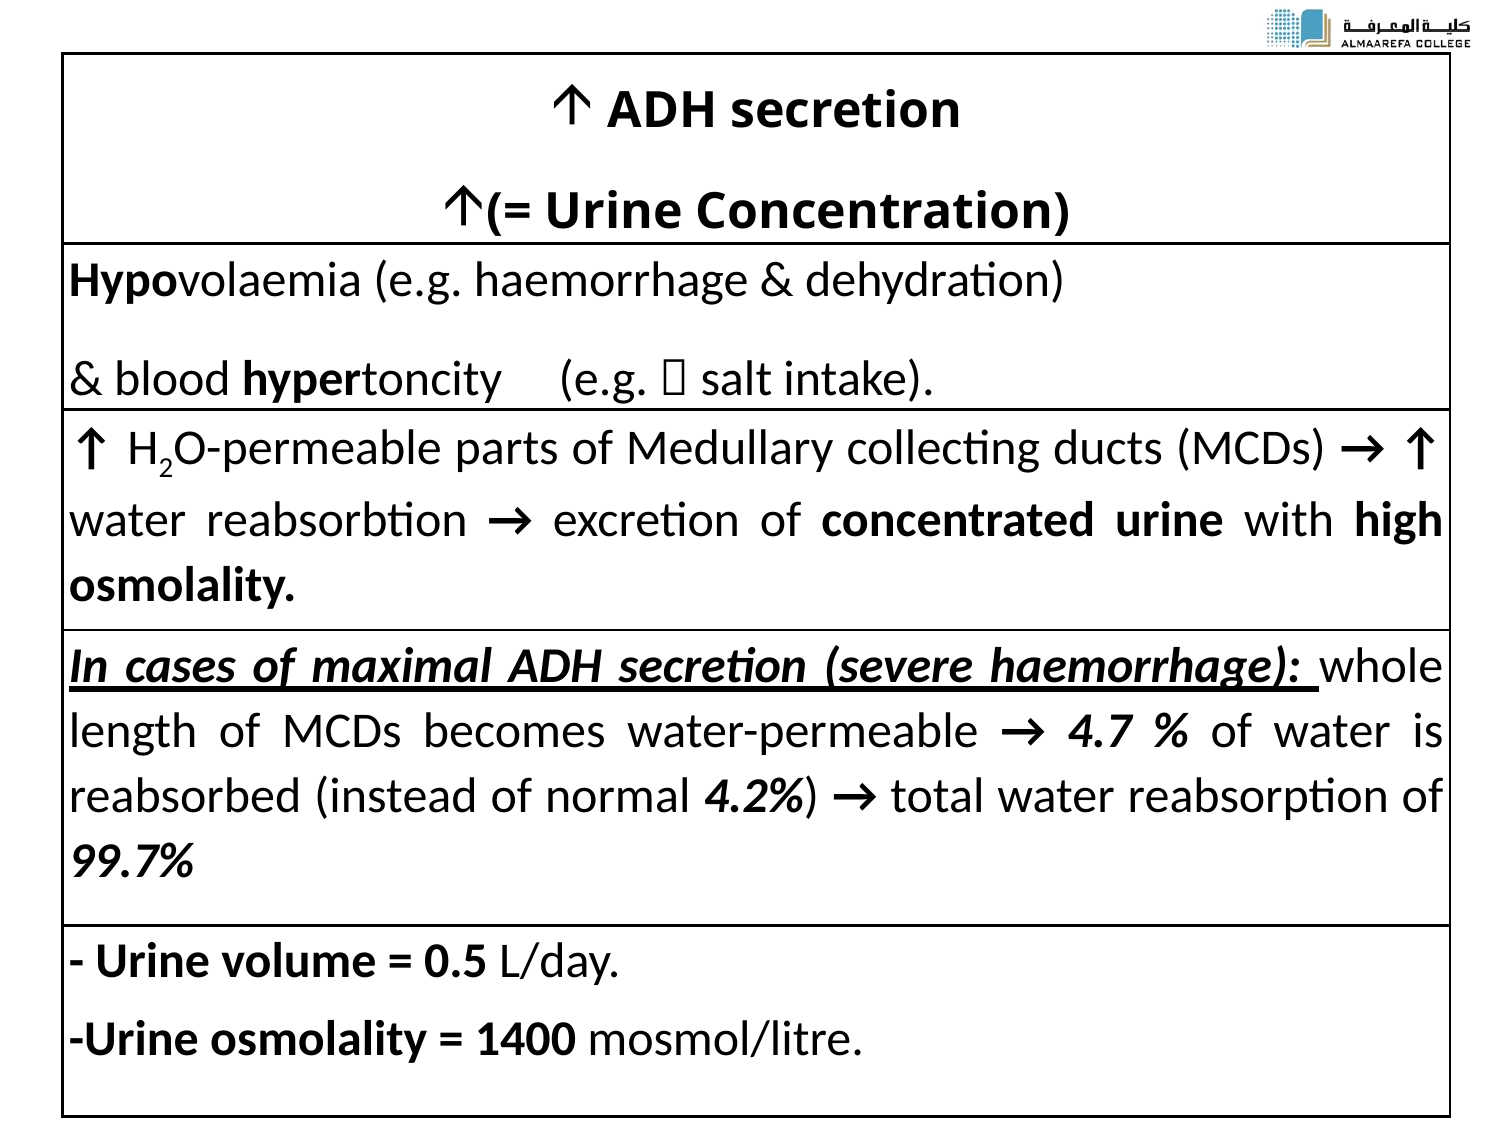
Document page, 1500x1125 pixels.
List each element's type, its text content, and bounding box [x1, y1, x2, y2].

table_header ADH secretion (= Urine Concentration) [64, 55, 1449, 242]
table_cell ↑ H2O-permeable parts of Medullary collecting ducts (MCDs) → ↑ water reabsorbtion → excretion of concentrated urine with high osmolality. [64, 411, 1449, 629]
table_cell - Urine volume = 0.5 L/day. -Urine osmolality = 1400 mosmol/litre. [64, 927, 1449, 1115]
picture [1262, 0, 1475, 65]
table_cell Hypovolaemia (e.g. haemorrhage & dehydration) & blood hypertoncity (e.g.  salt intake). [64, 245, 1449, 408]
table_cell In cases of maximal ADH secretion (severe haemorrhage): whole length of MCDs becomes water-permeable → 4.7 % of water is reabsorbed (instead of normal 4.2%) → total water reabsorption of 99.7% [64, 631, 1449, 924]
